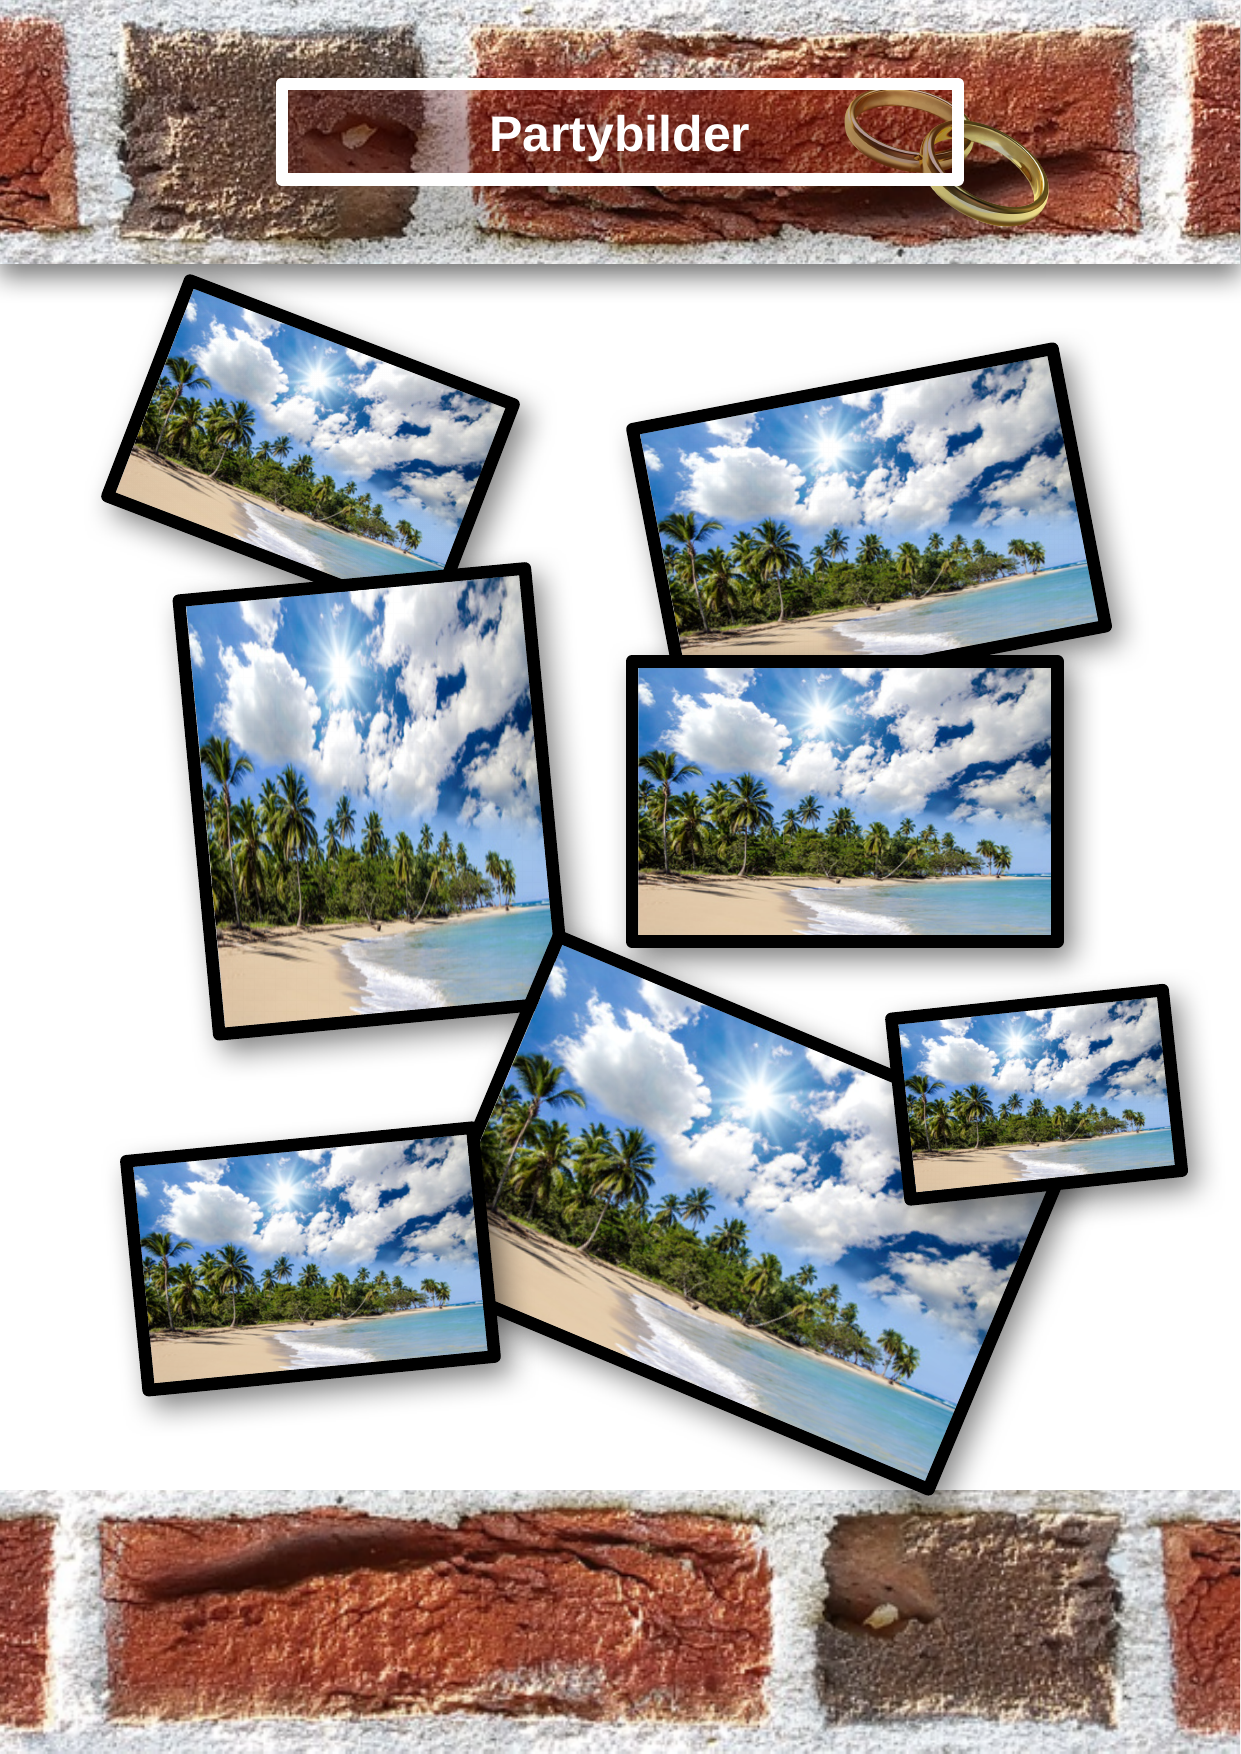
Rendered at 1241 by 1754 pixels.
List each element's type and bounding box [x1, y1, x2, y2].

picture [638, 667, 1052, 936]
picture [0, 0, 1241, 264]
picture [134, 576, 1174, 1480]
picture [117, 290, 505, 579]
picture [641, 357, 1098, 663]
picture [0, 1490, 1241, 1754]
